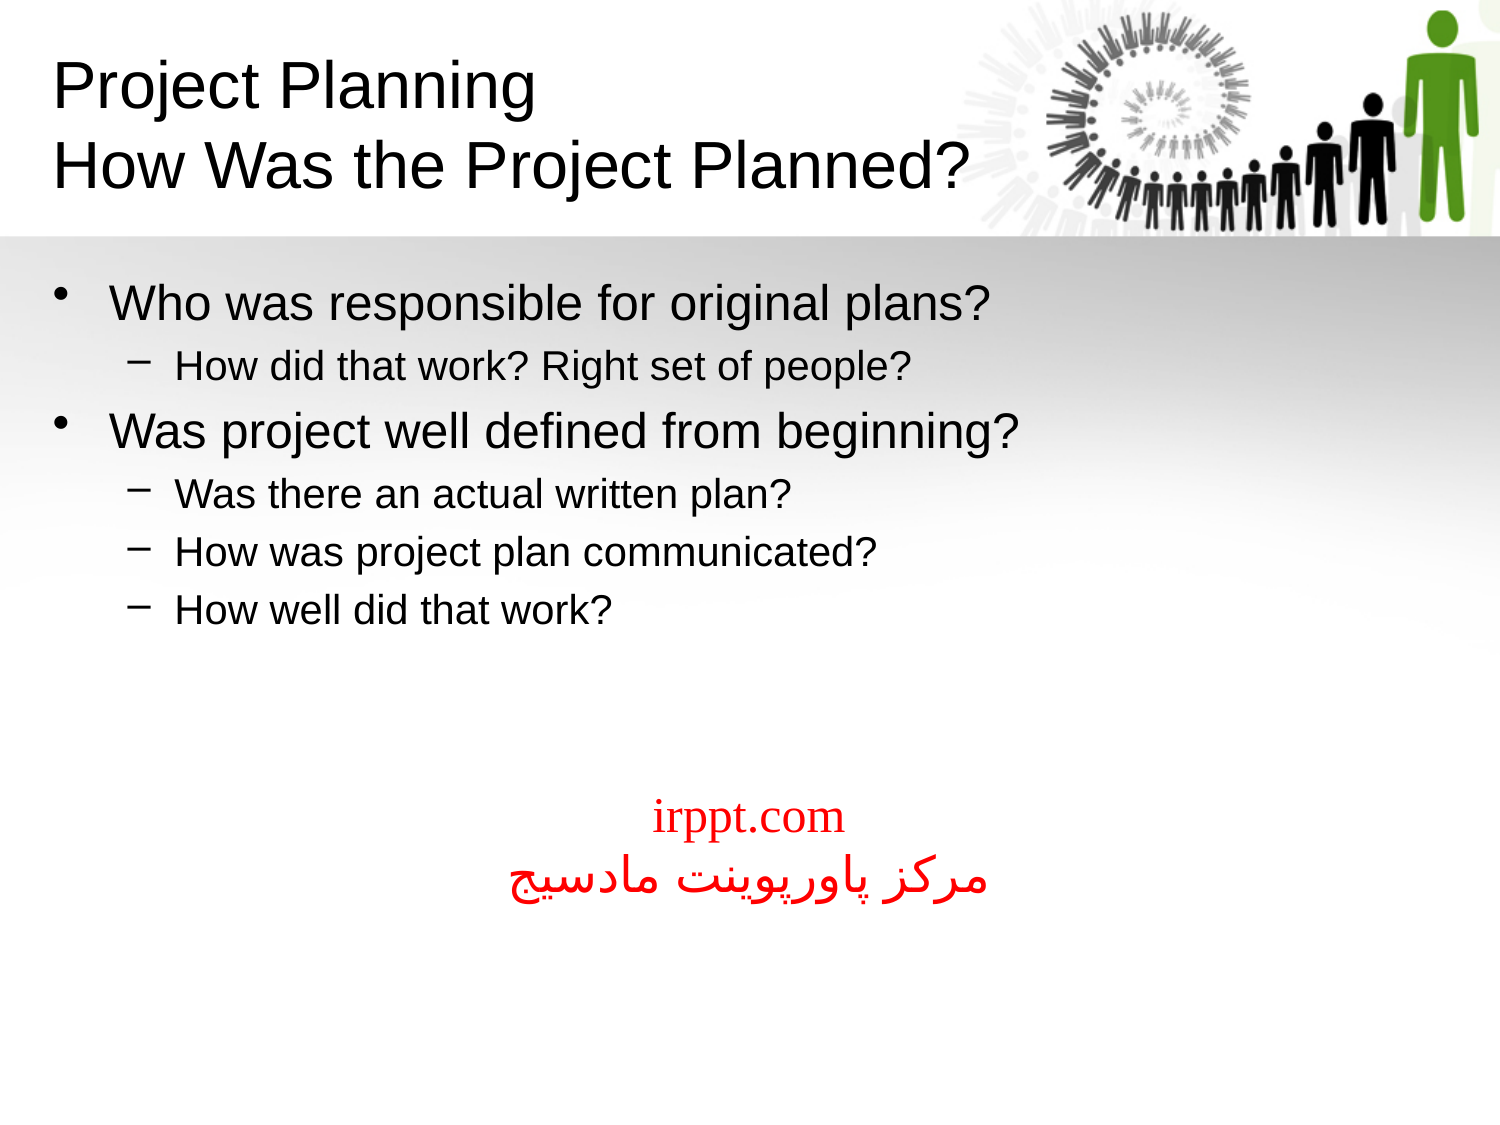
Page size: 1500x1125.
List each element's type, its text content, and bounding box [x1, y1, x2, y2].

list Who was responsible for original plans? How did that work? Right set of people? Was project well defined from beginning? Was there an actual written plan? How was project plan communicated? How well did that work? [37, 262, 1463, 988]
text_box irppt.com مرکز پاورپوینت مادسیج [493, 774, 1006, 910]
picture [0, 0, 1500, 1125]
title Project Planning How Was the Project Planned? [37, 21, 1025, 222]
